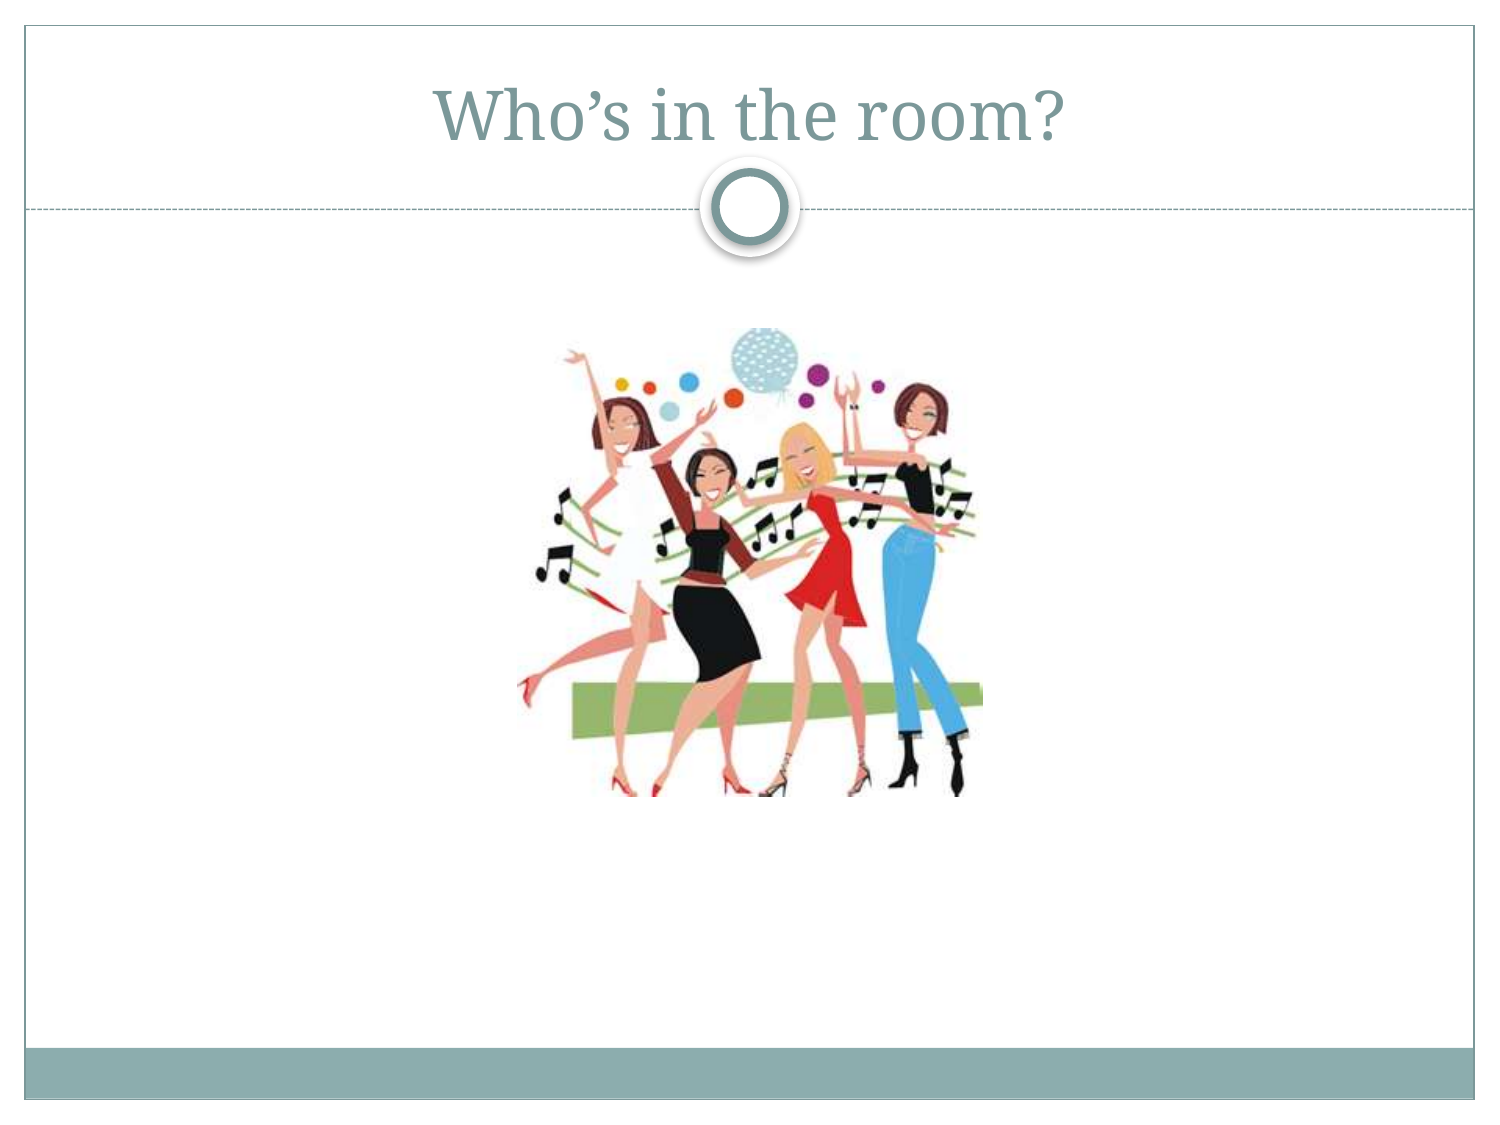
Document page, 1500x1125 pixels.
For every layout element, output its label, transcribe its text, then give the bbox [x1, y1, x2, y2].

picture [516, 327, 984, 798]
title Who’s in the room? [49, 37, 1450, 162]
